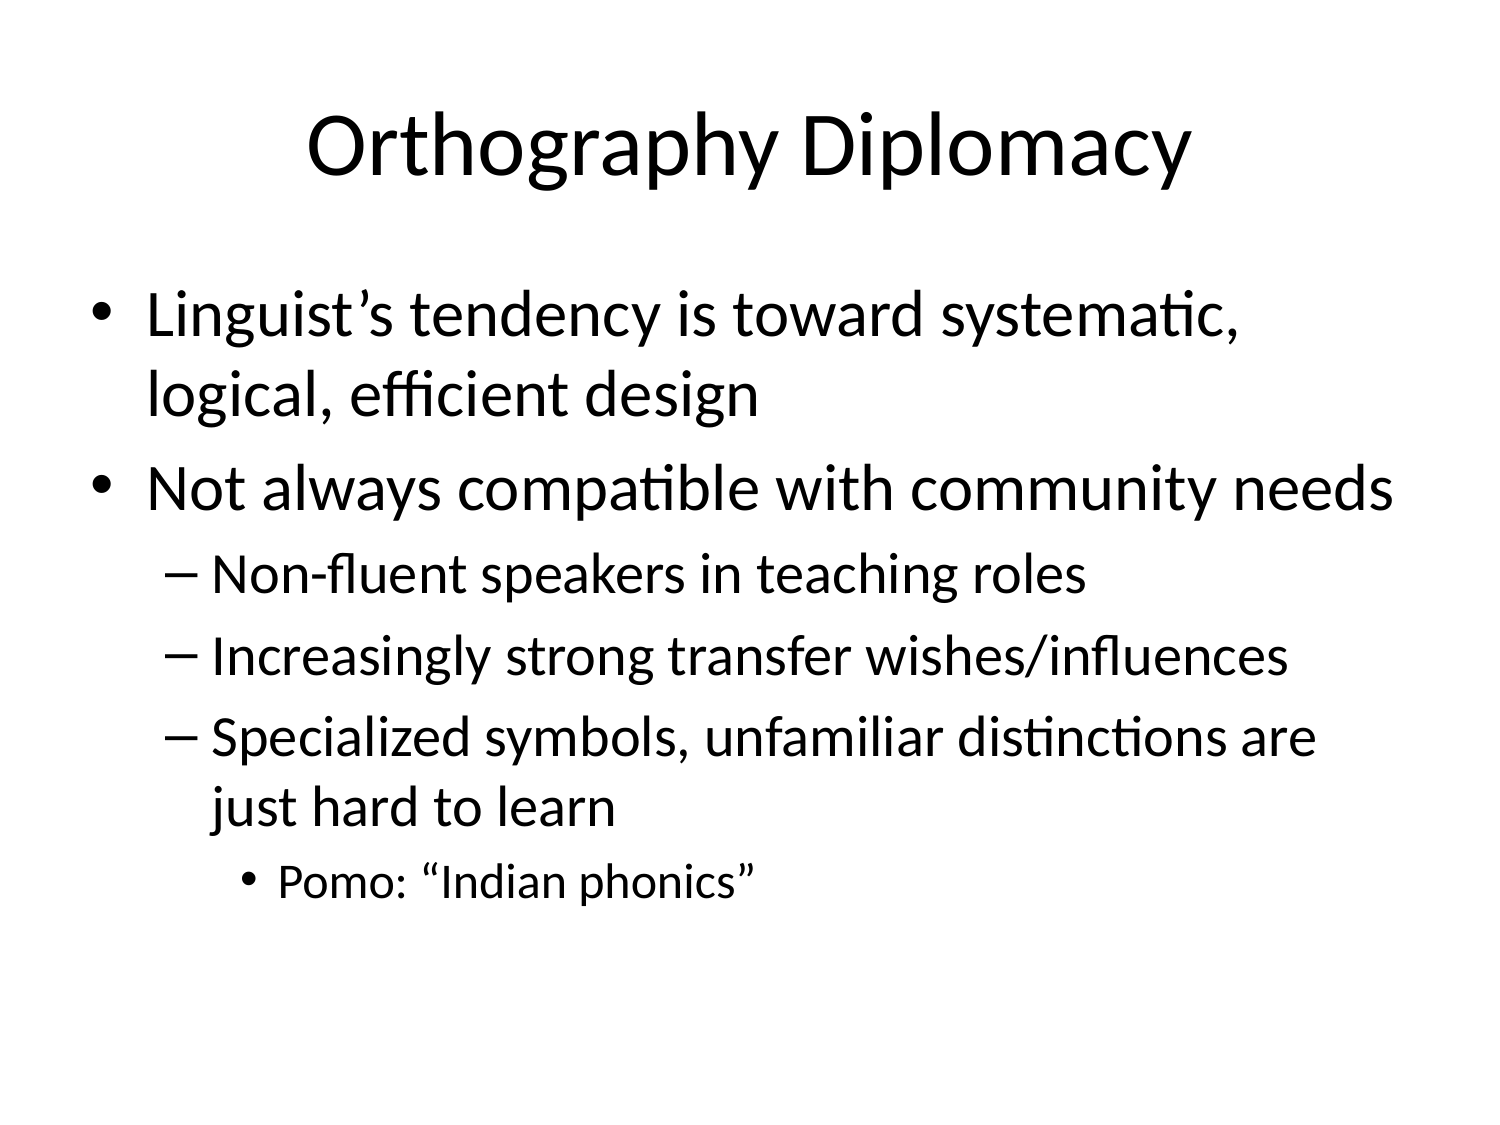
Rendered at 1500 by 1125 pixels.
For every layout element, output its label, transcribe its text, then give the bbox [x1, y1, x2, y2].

list Linguist’s tendency is toward systematic, logical, efficient design Not always compatible with community needs Non-fluent speakers in teaching roles Increasingly strong transfer wishes/influences Specialized symbols, unfamiliar distinctions are just hard to learn Pomo: “Indian phonics” [75, 262, 1425, 1005]
title Orthography Diplomacy [75, 45, 1425, 233]
